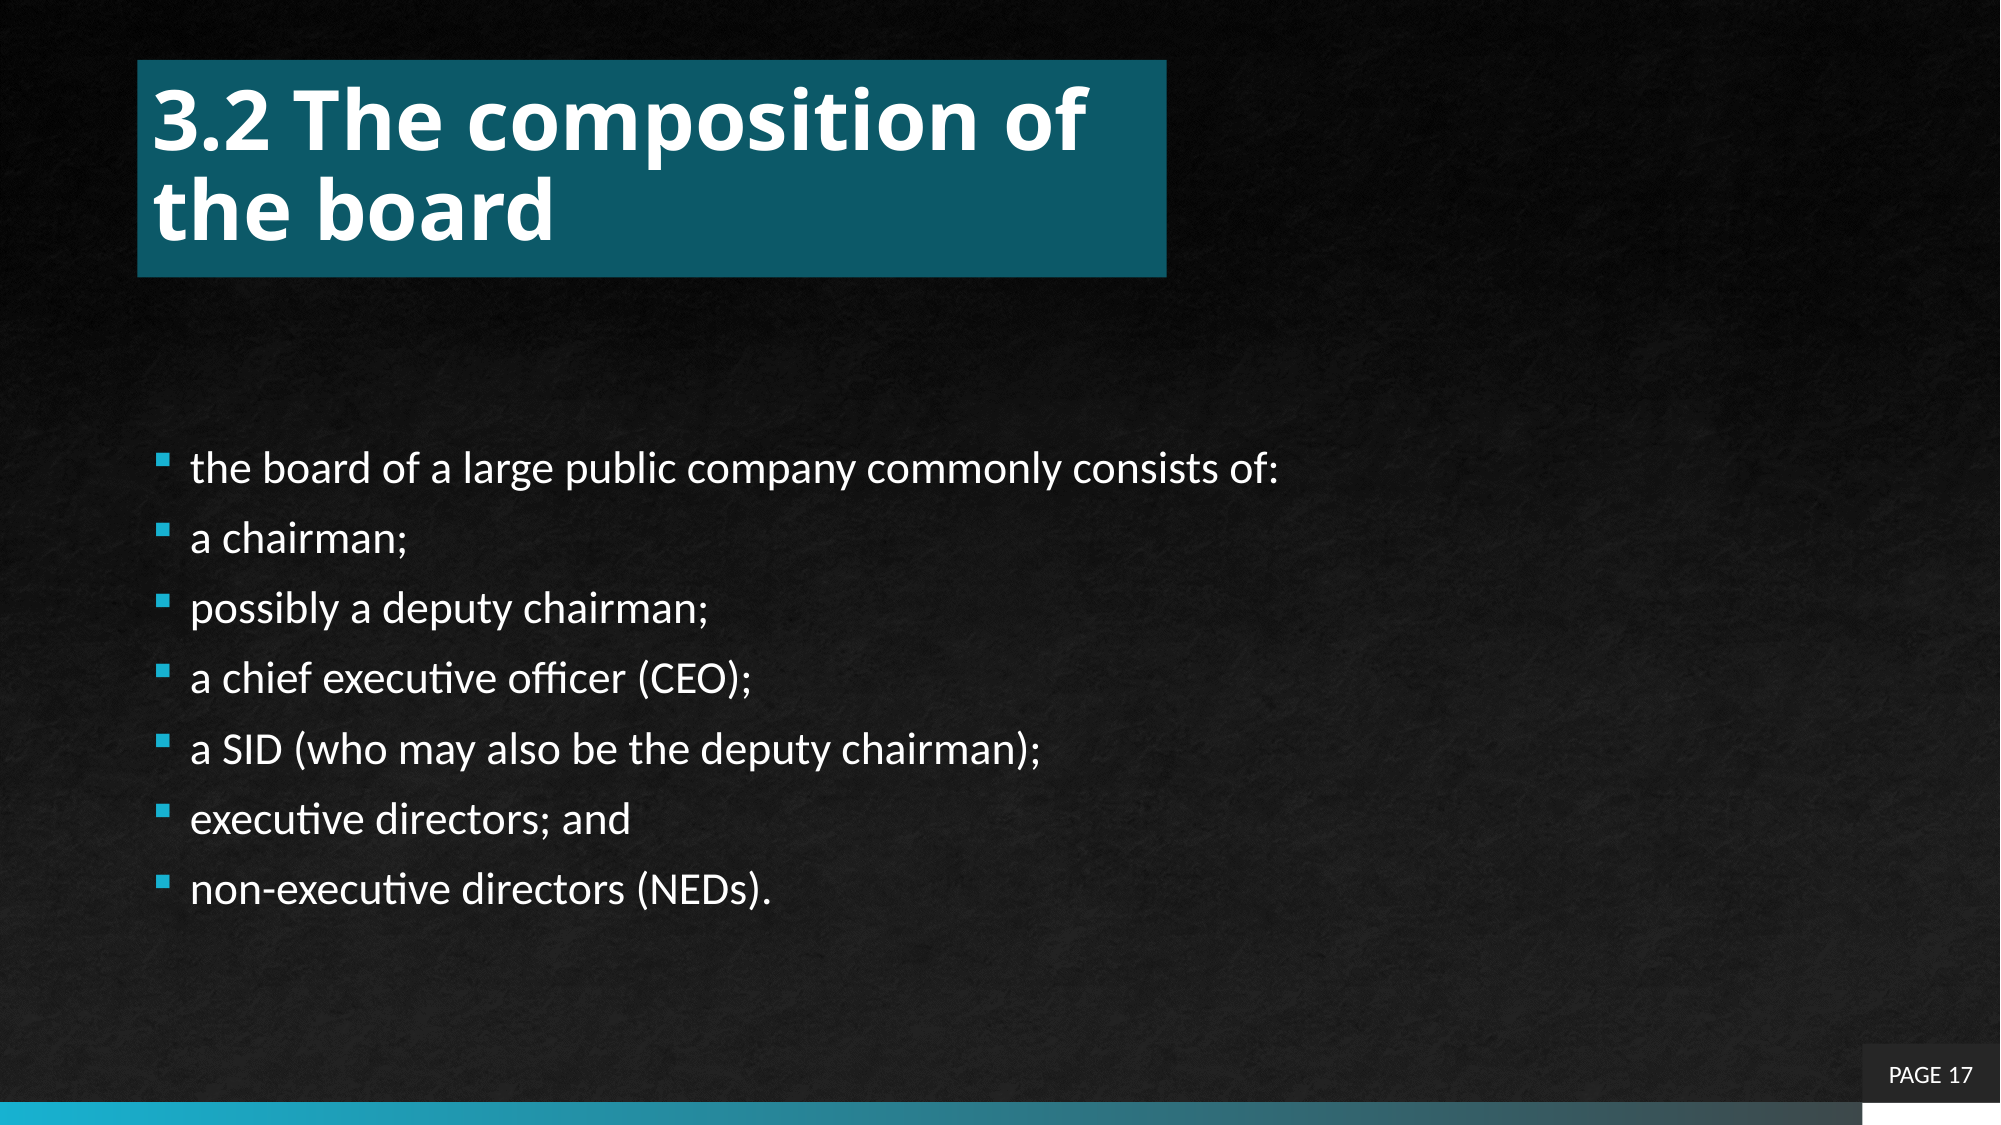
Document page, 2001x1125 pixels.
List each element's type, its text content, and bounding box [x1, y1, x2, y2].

picture [0, 0, 2000, 1103]
title 3.2 The composition of the board [137, 59, 1167, 278]
list the board of a large public company commonly consists of: a chairman; possibly a deputy chairman; a chief executive officer (CEO); a SID (who may also be the deputy chairman); executive directors; and non-executive directors (NEDs). [137, 299, 1863, 1014]
slide_number PAGE 17 [1862, 1043, 2000, 1103]
